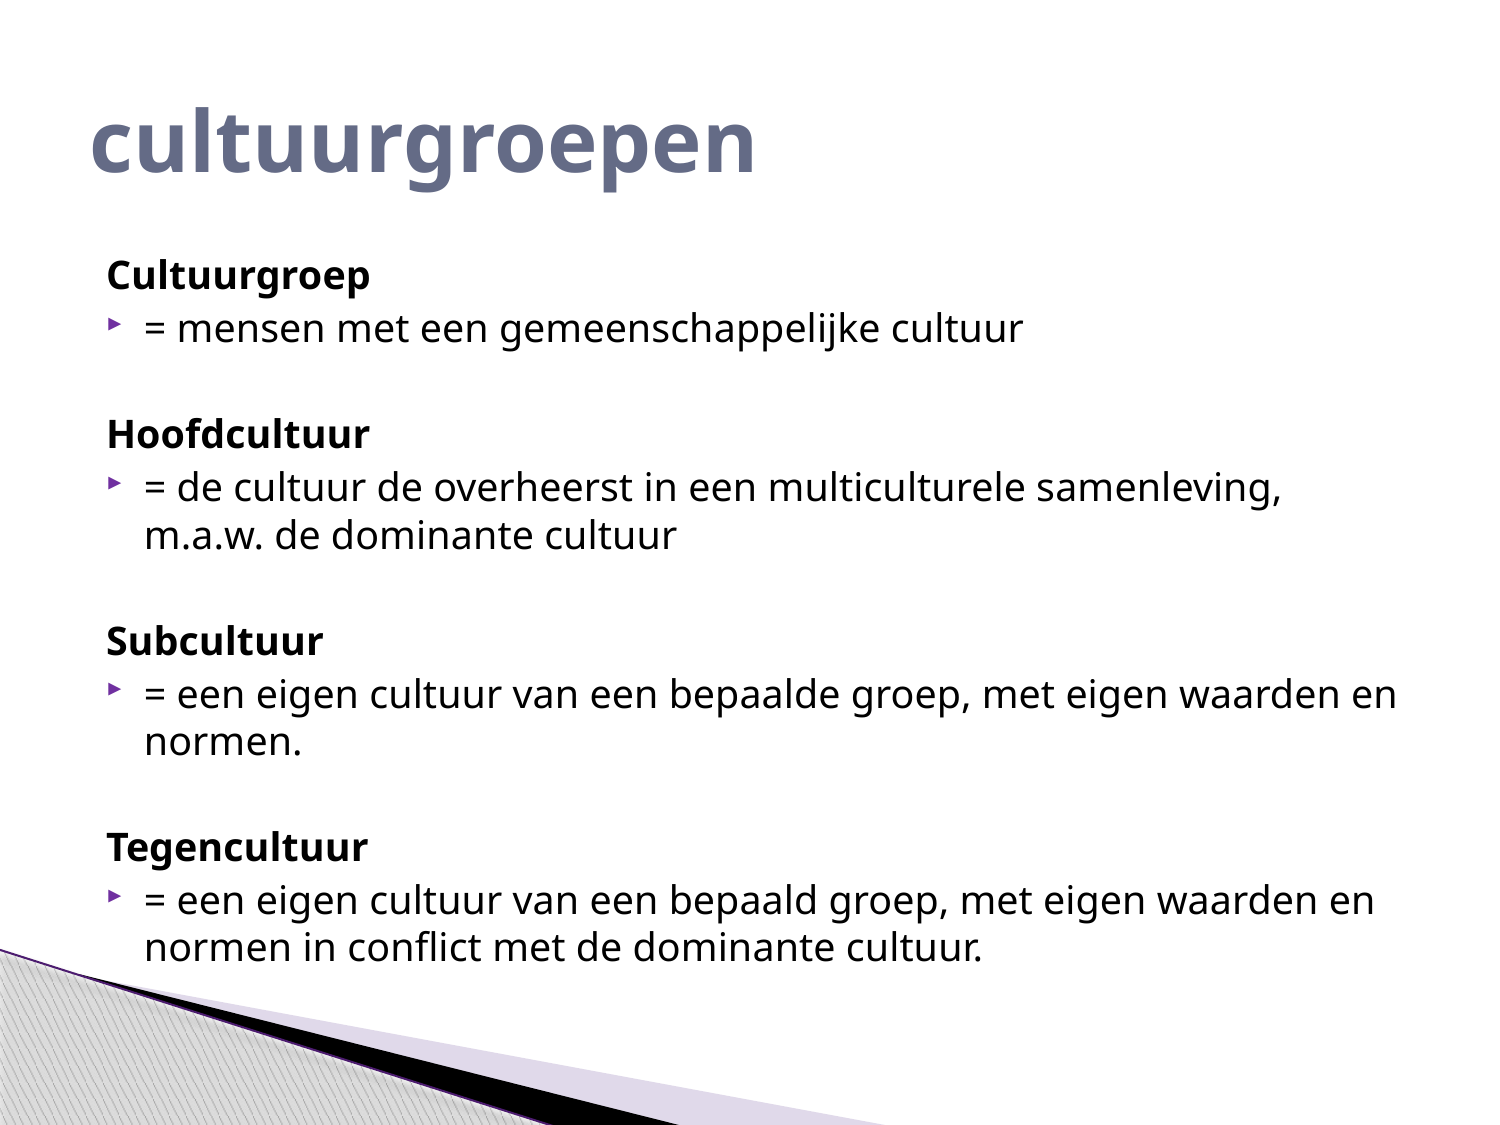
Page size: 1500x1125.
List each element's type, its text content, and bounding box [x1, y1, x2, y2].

title cultuurgroepen [75, 45, 1425, 233]
list Cultuurgroep = mensen met een gemeenschappelijke cultuur Hoofdcultuur = de cultuur de overheerst in een multiculturele samenleving, m.a.w. de dominante cultuur Subcultuur = een eigen cultuur van een bepaalde groep, met eigen waarden en normen. Tegencultuur = een eigen cultuur van een bepaald groep, met eigen waarden en normen in conflict met de dominante cultuur. [75, 243, 1425, 986]
